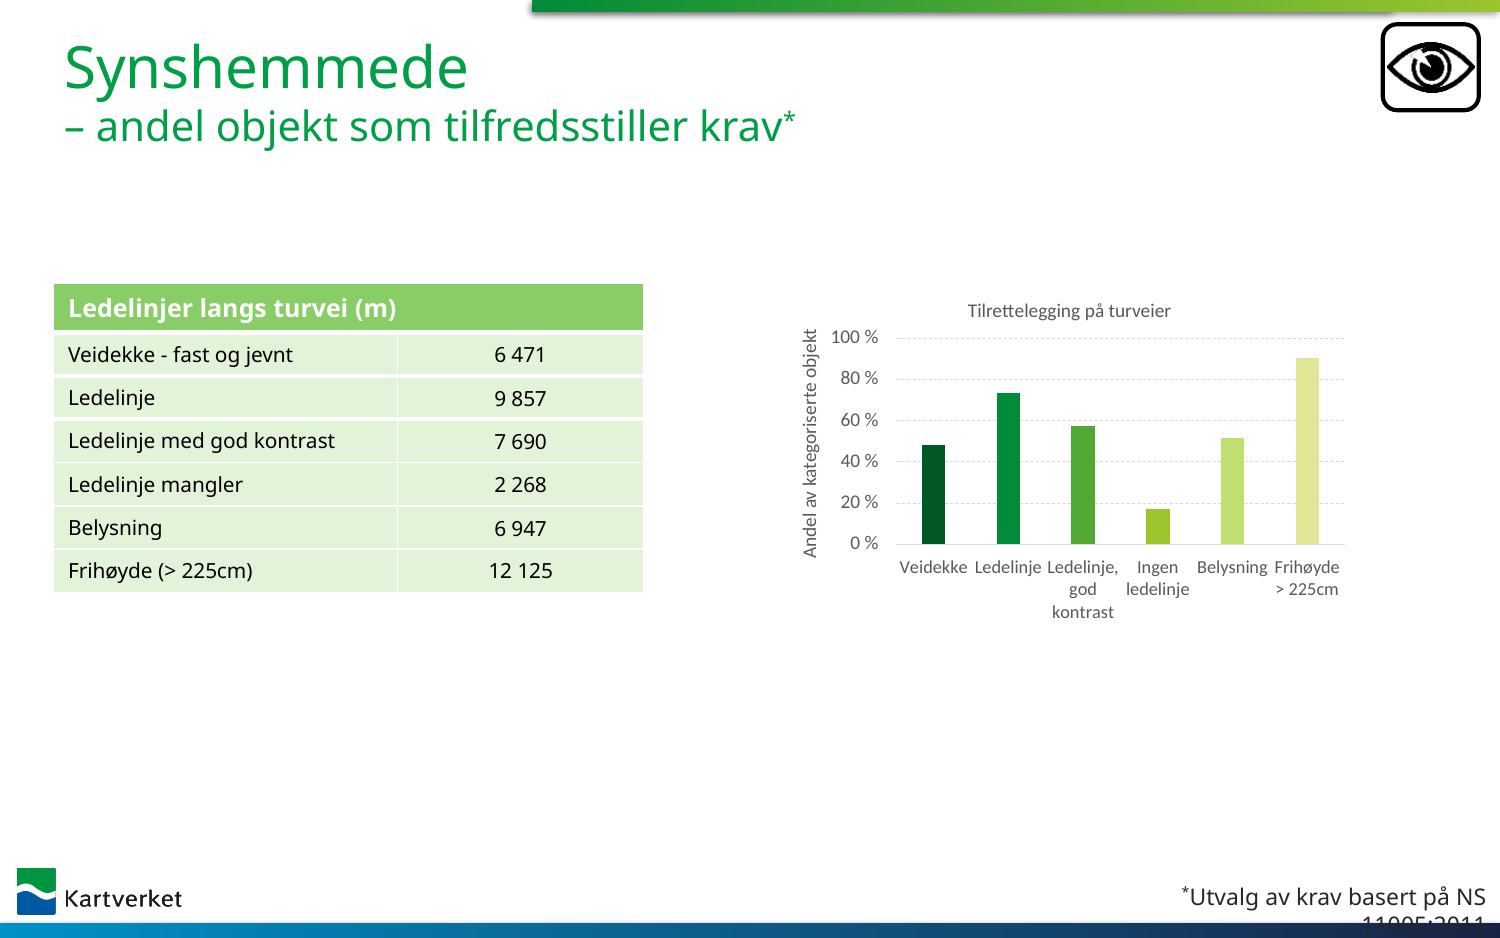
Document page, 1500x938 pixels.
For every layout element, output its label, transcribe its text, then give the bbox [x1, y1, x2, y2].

table_cell Belysning [54, 507, 397, 548]
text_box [1382, 24, 1480, 111]
picture [791, 291, 1348, 630]
table_cell 6 947 [398, 507, 643, 548]
table_cell 12 125 [398, 550, 643, 592]
table_cell 9 857 [398, 378, 643, 417]
table_cell 7 690 [398, 421, 643, 462]
text_box Synshemmede – andel objekt som tilfredsstiller krav* [49, 24, 1431, 158]
table_cell Veidekke - fast og jevnt [54, 335, 397, 374]
table_header Ledelinjer langs turvei (m) [54, 284, 643, 330]
table_cell Ledelinje med god kontrast [54, 421, 397, 462]
table_cell Frihøyde (> 225cm) [54, 550, 397, 592]
table_cell Ledelinje [54, 378, 397, 417]
text_box *Utvalg av krav basert på NS 11005:2011 [1068, 873, 1500, 938]
table_cell 2 268 [398, 463, 643, 505]
table_cell 6 471 [398, 335, 643, 374]
table_cell Ledelinje mangler [54, 463, 397, 505]
